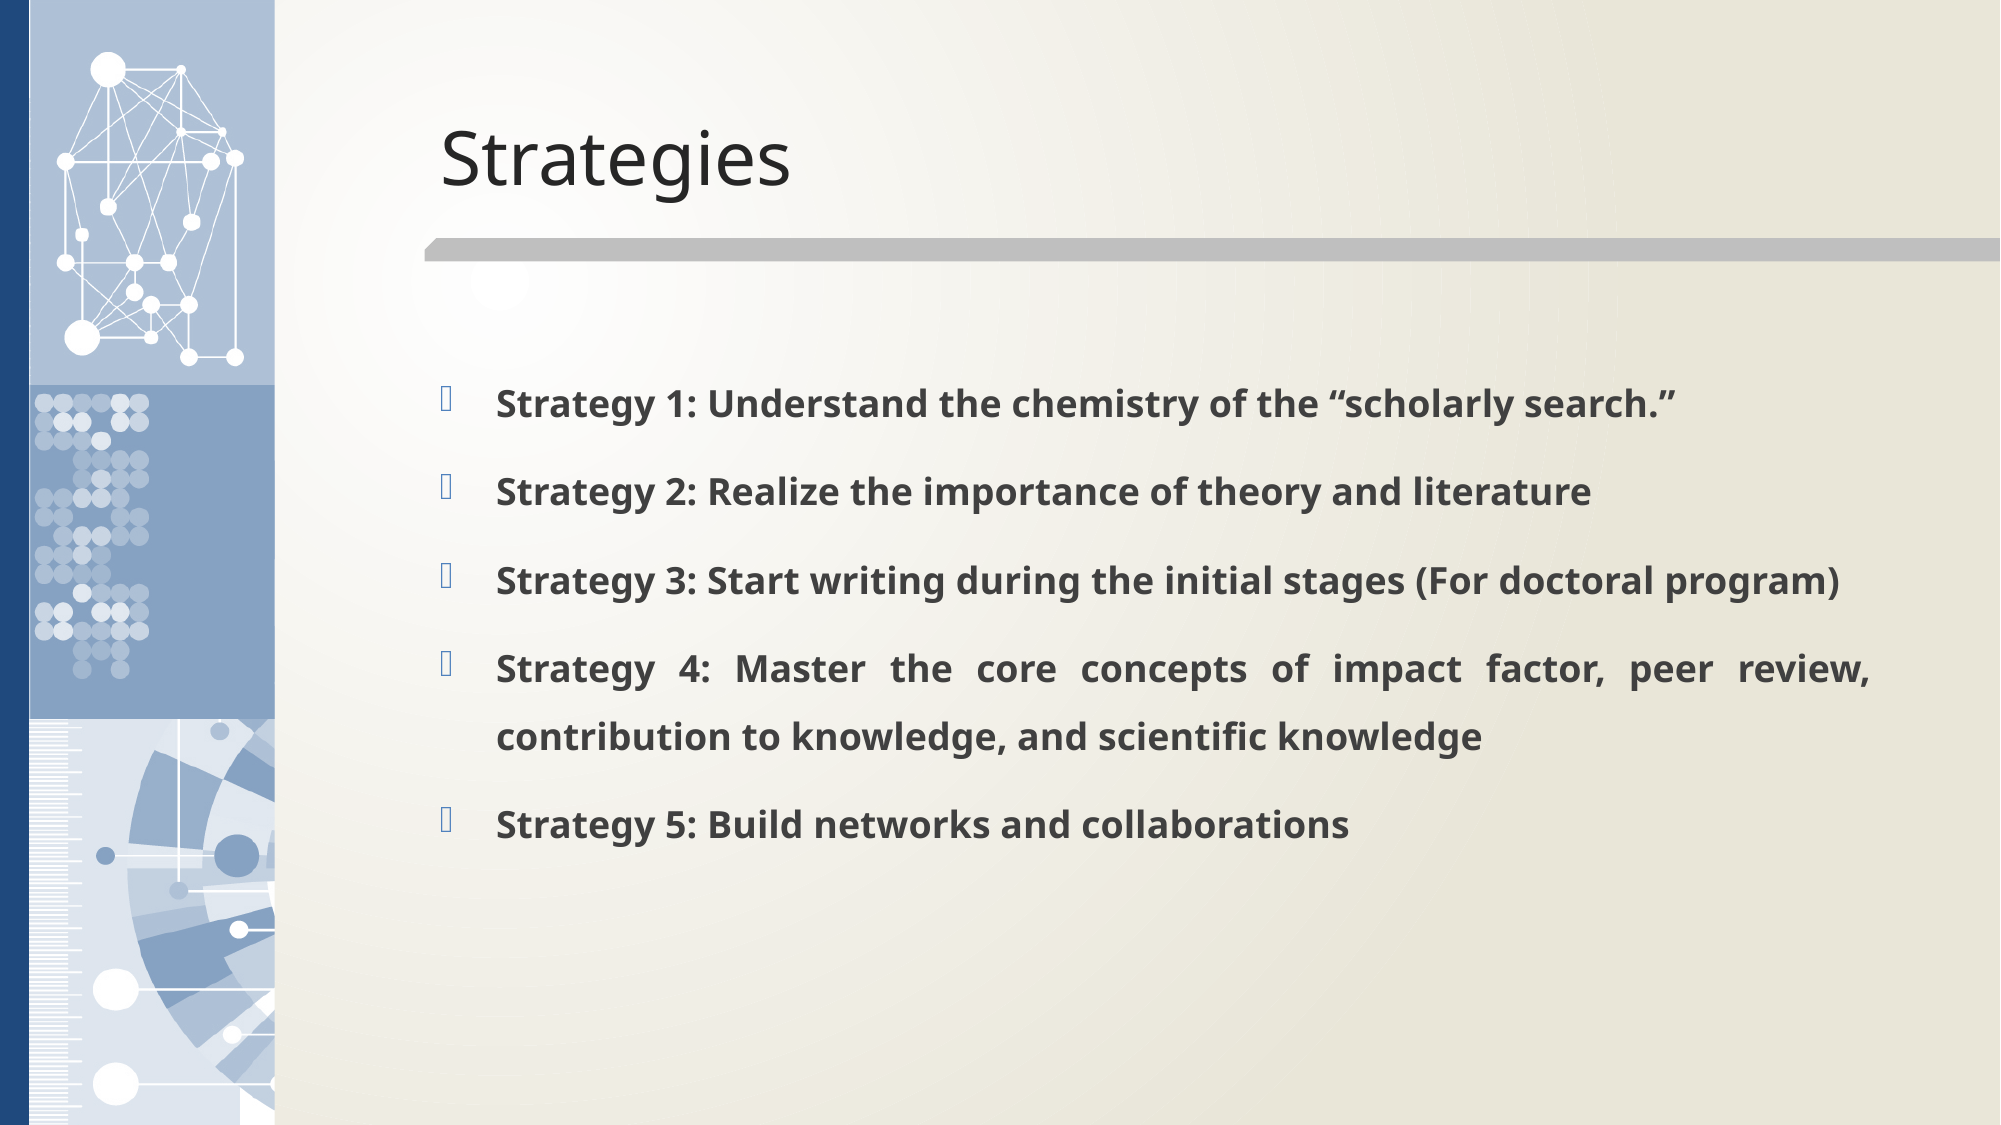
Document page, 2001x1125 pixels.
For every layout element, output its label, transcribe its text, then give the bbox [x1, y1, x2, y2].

title Strategies [425, 102, 1888, 313]
list Strategy 1: Understand the chemistry of the “scholarly search.” Strategy 2: Realize the importance of theory and literature Strategy 3: Start writing during the initial stages (For doctoral program) Strategy 4: Master the core concepts of impact factor, peer review, contribution to knowledge, and scientific knowledge Strategy 5: Build networks and collaborations [424, 350, 1888, 970]
